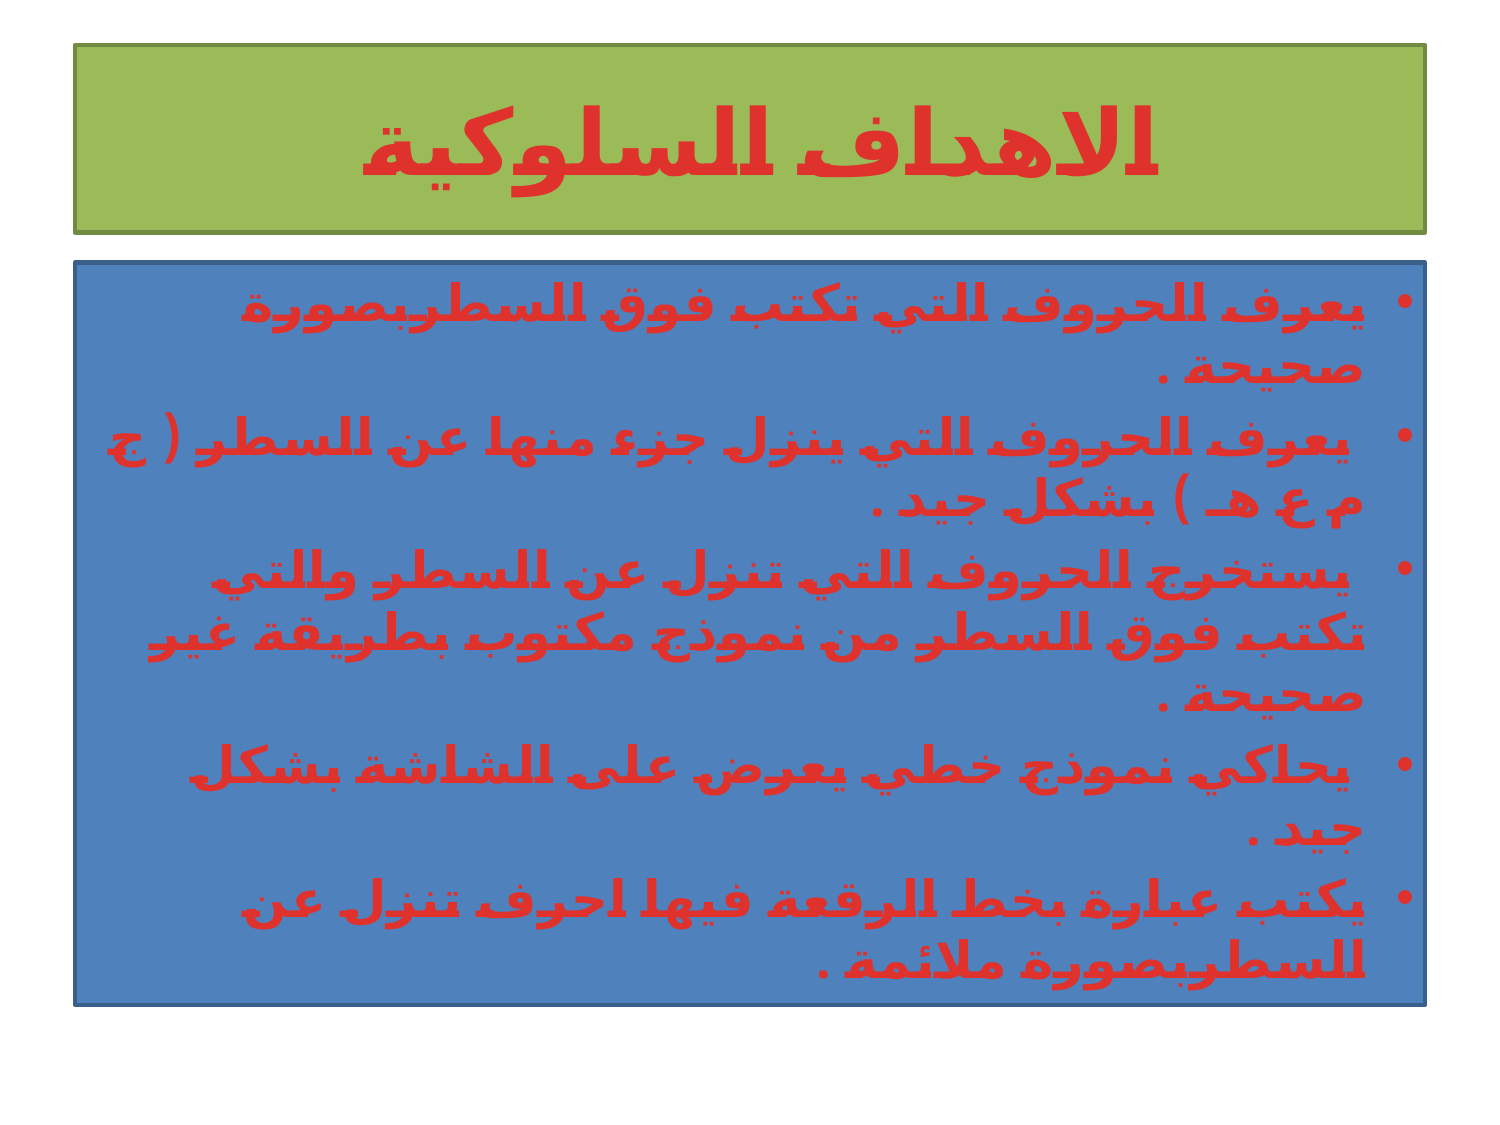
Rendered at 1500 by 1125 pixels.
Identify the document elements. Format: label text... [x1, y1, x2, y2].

title الاهداف السلوكية [73, 43, 1427, 235]
list يعرف الحروف التي تكتب فوق السطربصورة صحيحة . يعرف الحروف التي ينزل جزء منها عن السطر ( ج م ع هـ ) بشكل جيد . يستخرج الحروف التي تنزل عن السطر والتي تكتب فوق السطر من نموذج مكتوب بطريقة غير صحيحة . يحاكي نموذج خطي يعرض على الشاشة بشكل جيد . يكتب عبارة بخط الرقعة فيها احرف تنزل عن السطربصورة ملائمة . [73, 260, 1427, 1007]
